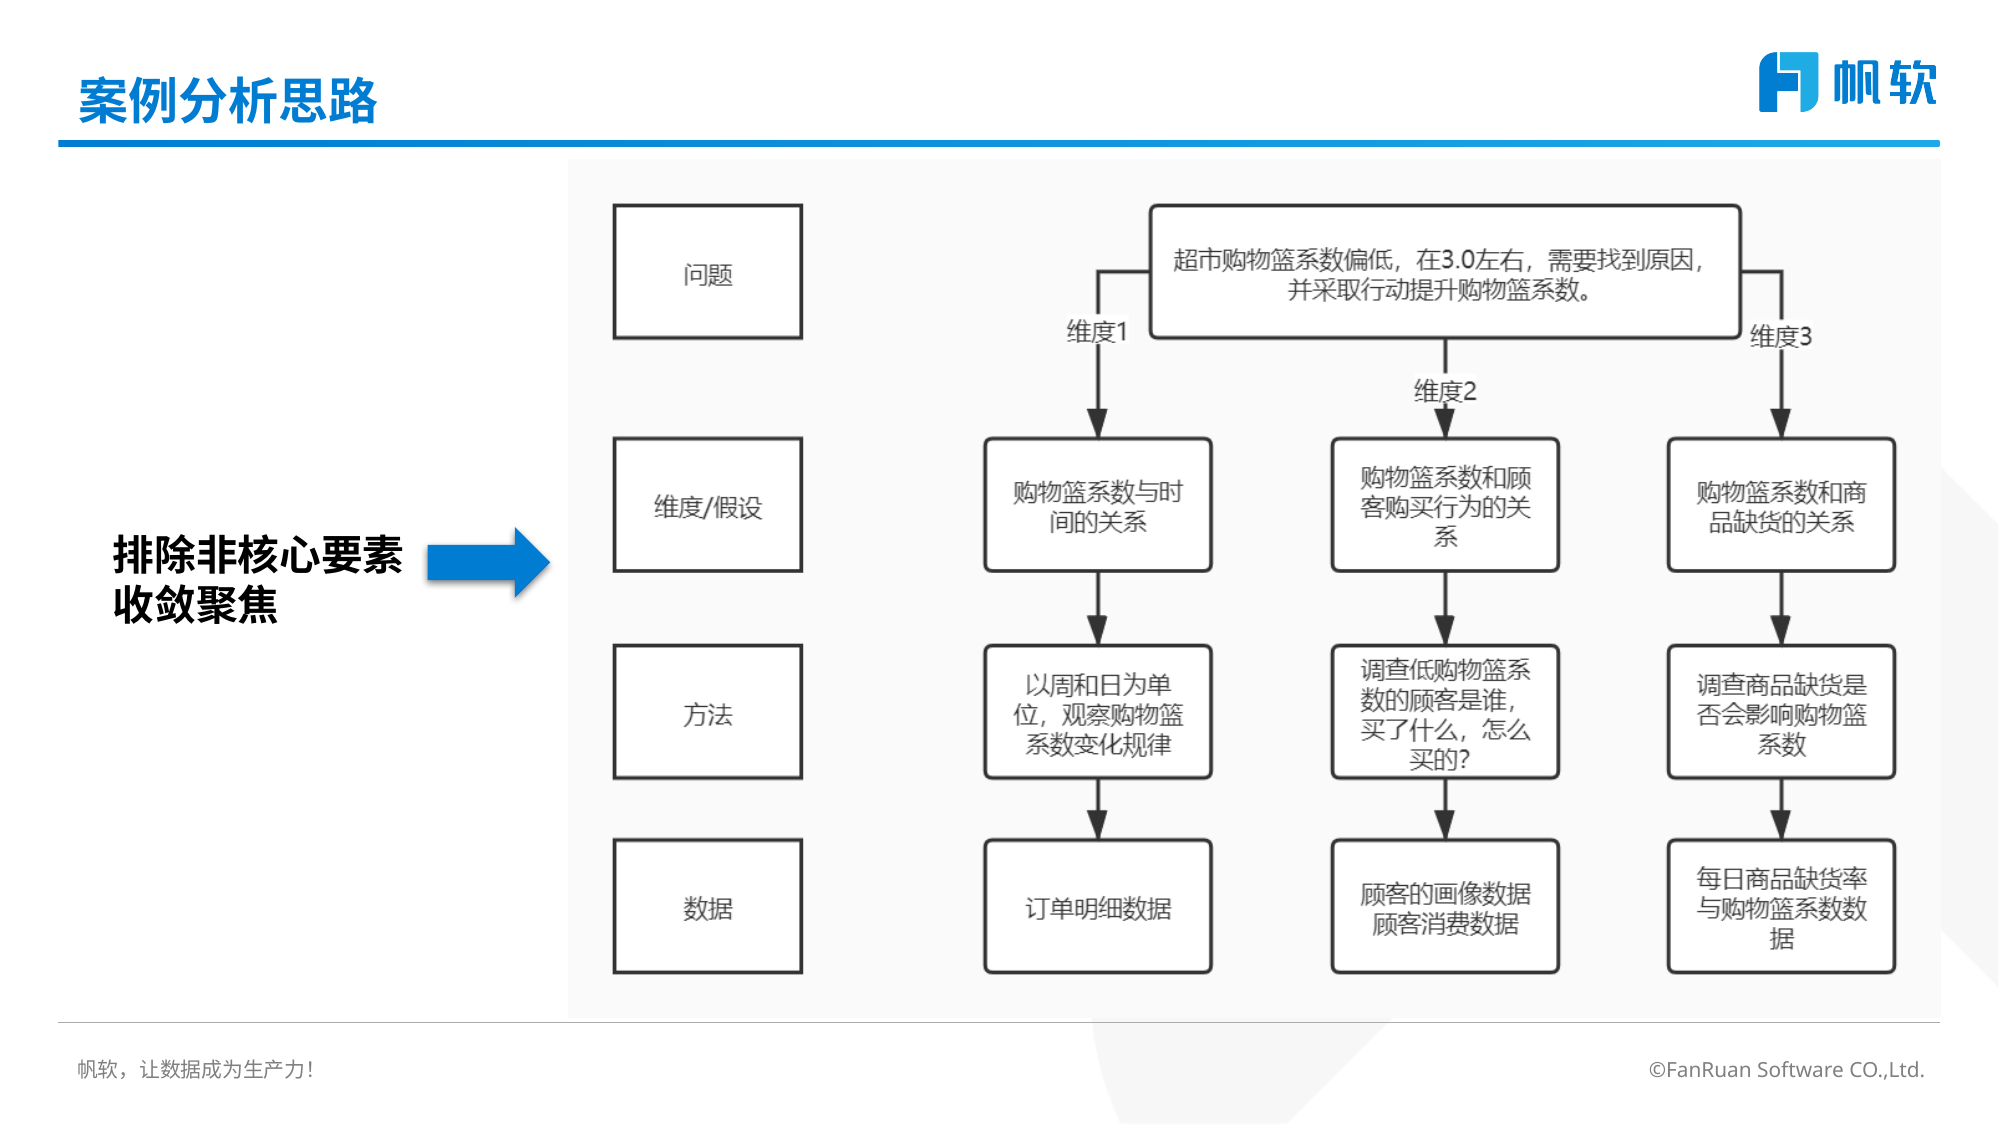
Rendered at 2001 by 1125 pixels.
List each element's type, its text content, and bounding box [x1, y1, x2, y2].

text_box [427, 527, 551, 598]
picture [0, 0, 1999, 1125]
text_box 排除非核心要素 收敛聚焦 [104, 520, 568, 638]
title 案例分析思路 [63, 67, 1696, 139]
